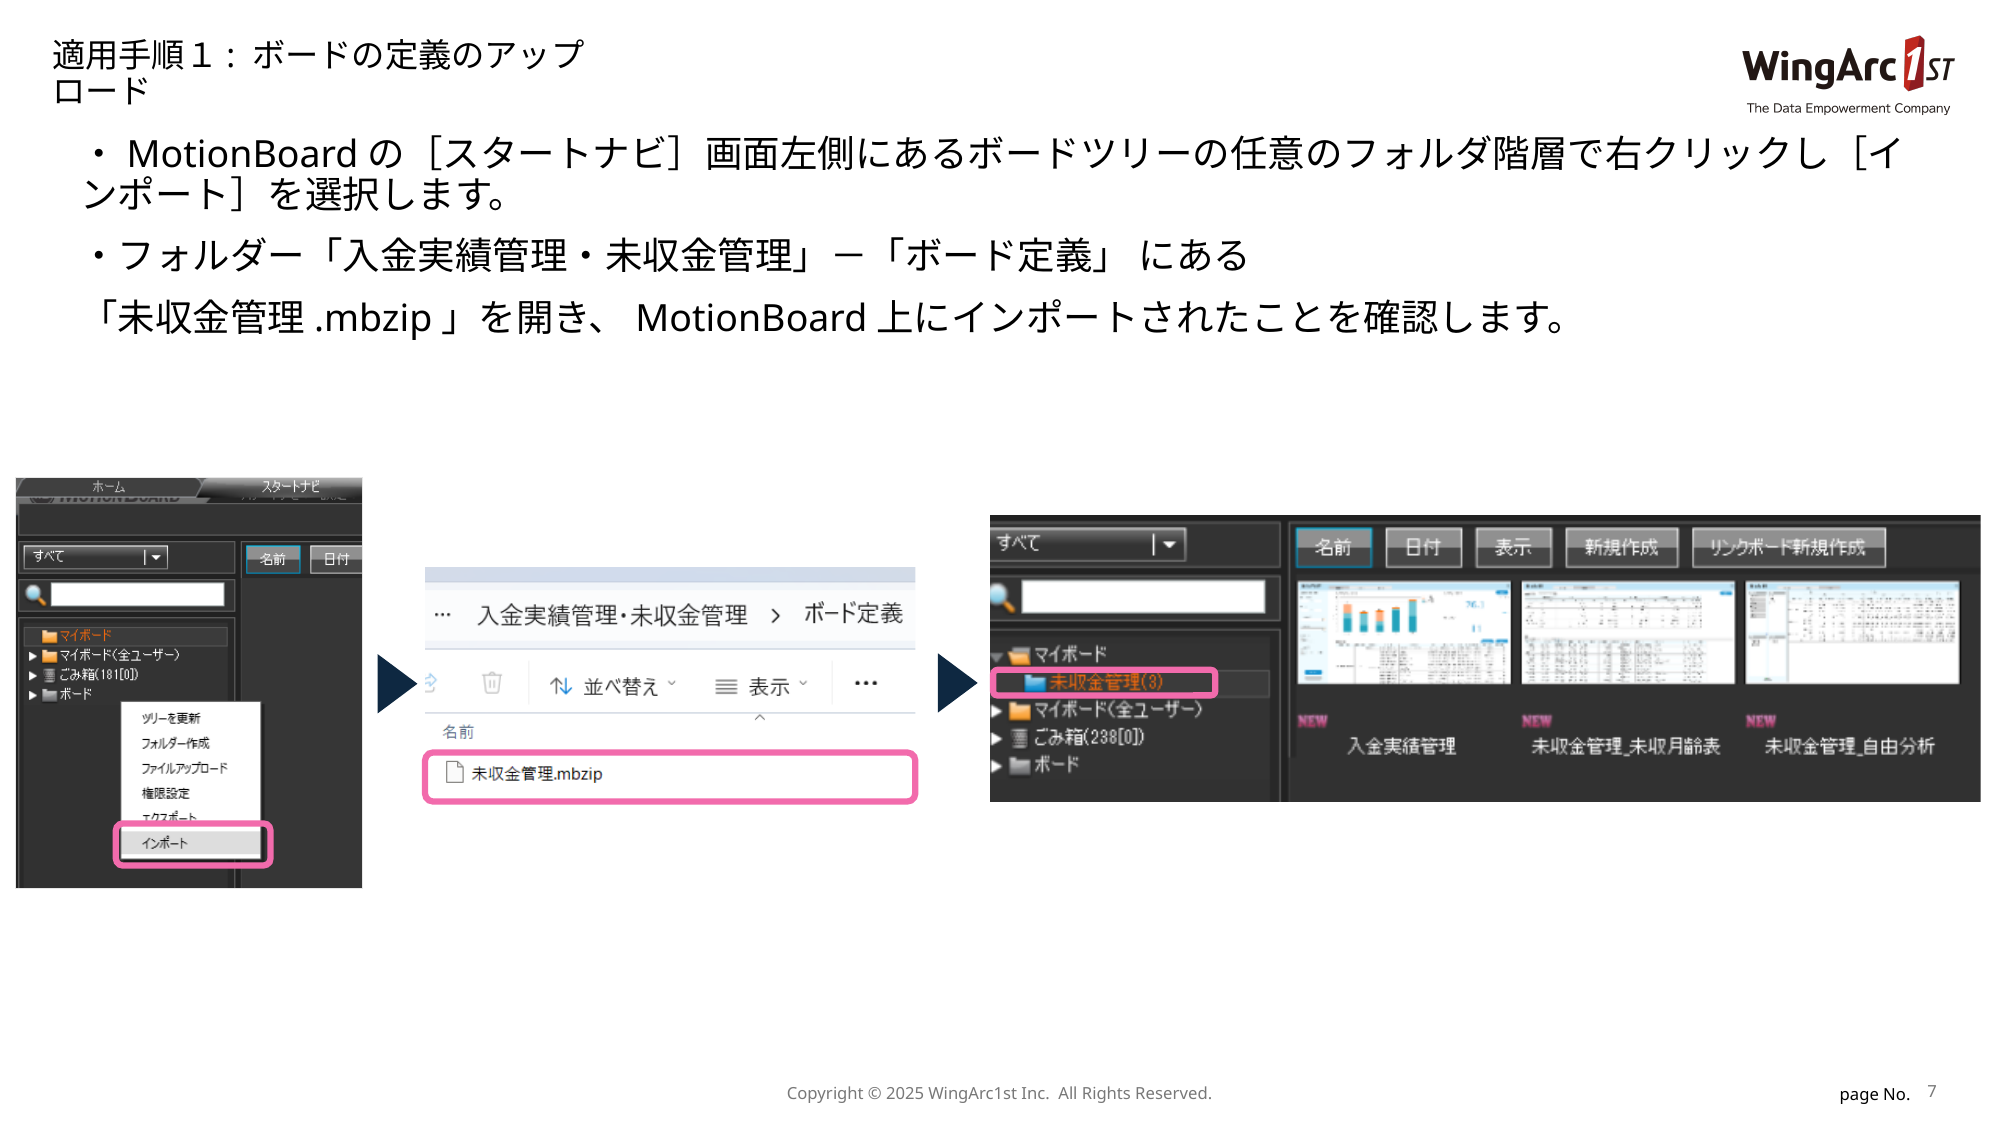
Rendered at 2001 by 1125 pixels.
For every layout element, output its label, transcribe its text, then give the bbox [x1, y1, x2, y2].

picture [15, 477, 363, 889]
picture [1726, 19, 1971, 129]
list ・MotionBoardの［スタートナビ］画面左側にあるボードツリーの任意のフォルダ階層で右クリックし［インポート］を選択します。 ・フォルダー「入金実績管理・未収金管理」－「ボード定義」 にある 「未収金管理.mbzip」を開き、MotionBoard上にインポートされたことを確認します。 [65, 128, 1935, 366]
text_box [936, 650, 981, 716]
footer Copyright © 2025 WingArc1st Inc. All Rights Reserved. [746, 1073, 1254, 1112]
picture [989, 515, 1982, 803]
picture [424, 567, 916, 816]
text_box [376, 650, 421, 717]
title 適用手順１: ボードの定義のアップロード [46, 56, 625, 93]
slide_number 7 [1927, 1068, 1980, 1116]
